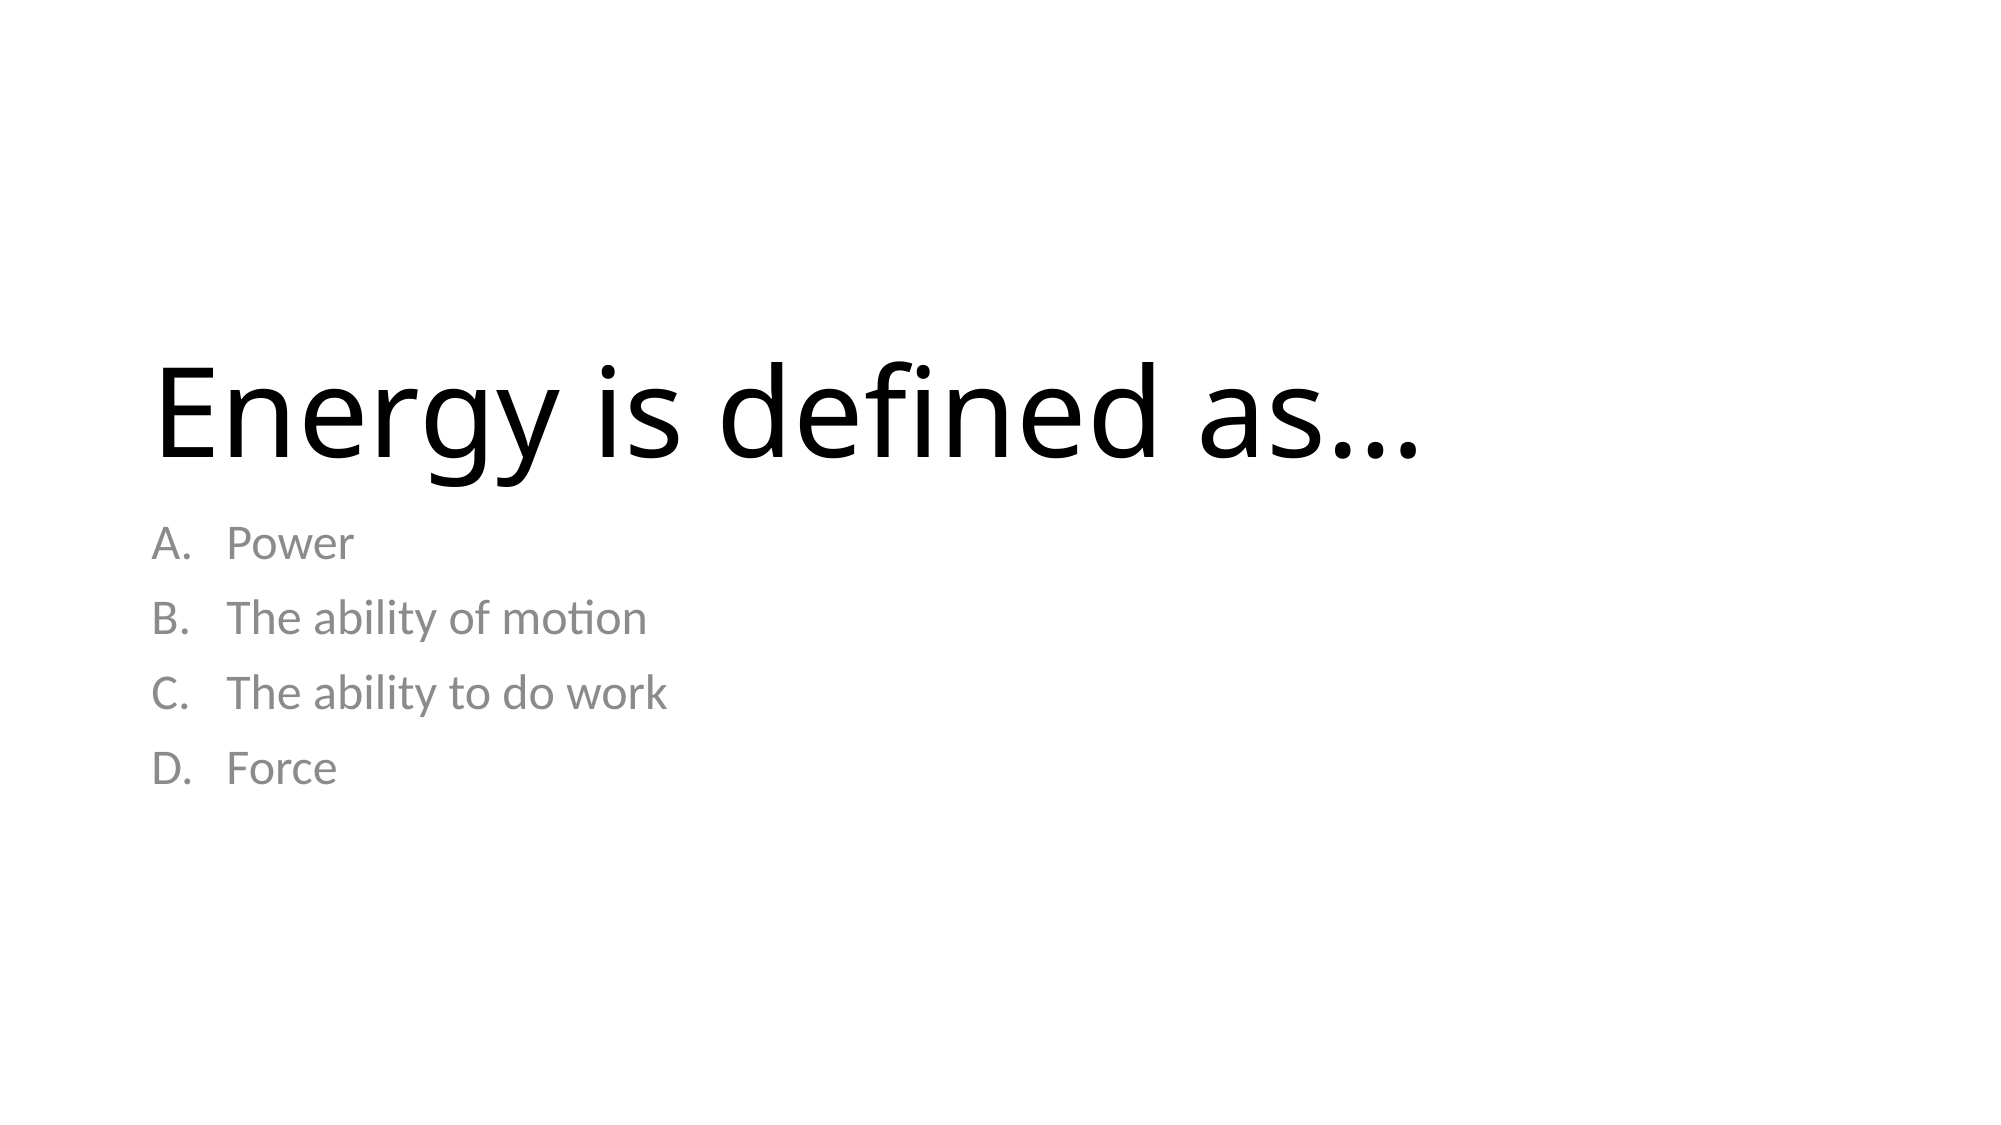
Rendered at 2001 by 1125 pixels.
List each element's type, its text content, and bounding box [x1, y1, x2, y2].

title Energy is defined as… [136, 280, 1862, 493]
list Power The ability of motion The ability to do work Force [136, 509, 1862, 999]
